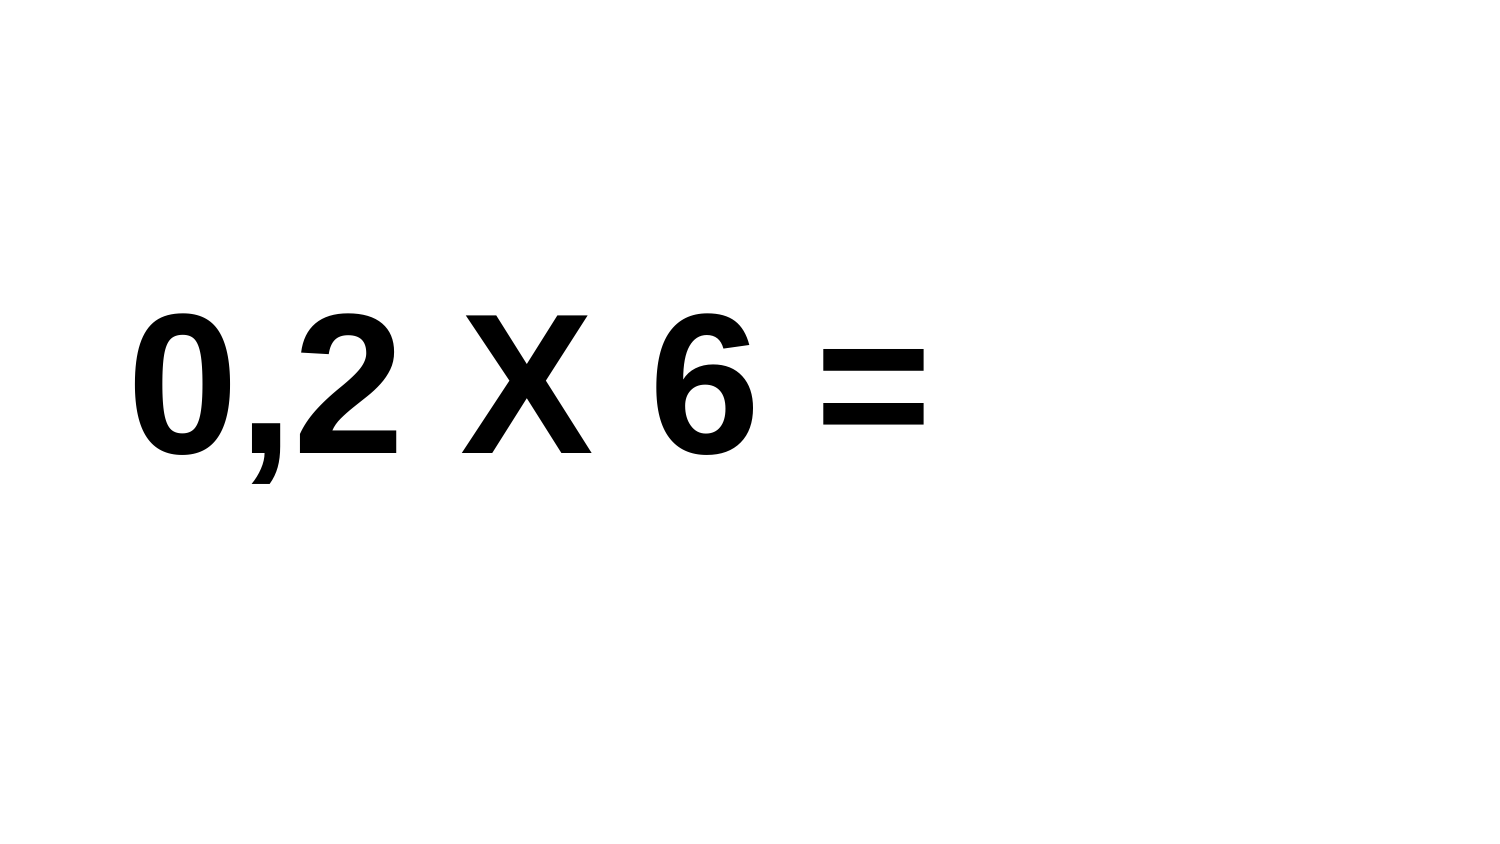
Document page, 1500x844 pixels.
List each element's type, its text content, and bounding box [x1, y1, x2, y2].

text_box 0,2 X 6 = [112, 235, 1388, 509]
